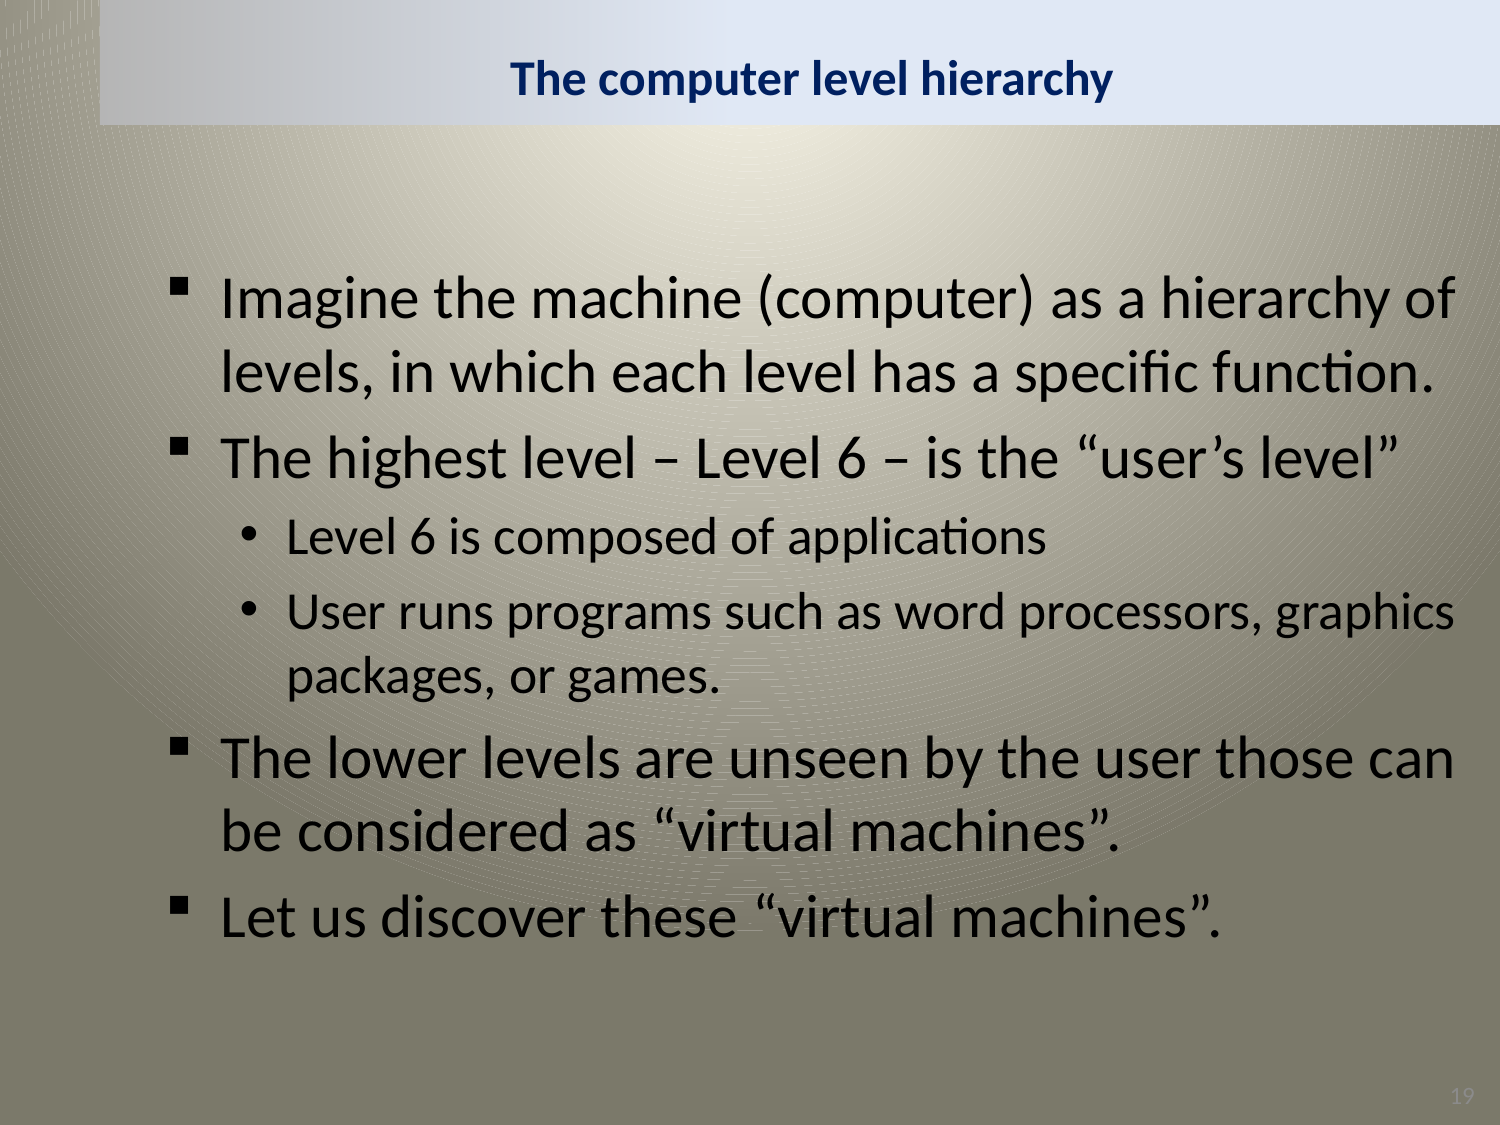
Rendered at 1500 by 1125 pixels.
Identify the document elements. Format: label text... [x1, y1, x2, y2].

list Imagine the machine (computer) as a hierarchy of levels, in which each level has a specific function. The highest level – Level 6 – is the “user’s level” Level 6 is composed of applications User runs programs such as word processors, graphics packages, or games. The lower levels are unseen by the user those can be considered as “virtual machines”. Let us discover these “virtual machines”. [150, 249, 1488, 1025]
title The computer level hierarchy [135, 37, 1500, 113]
